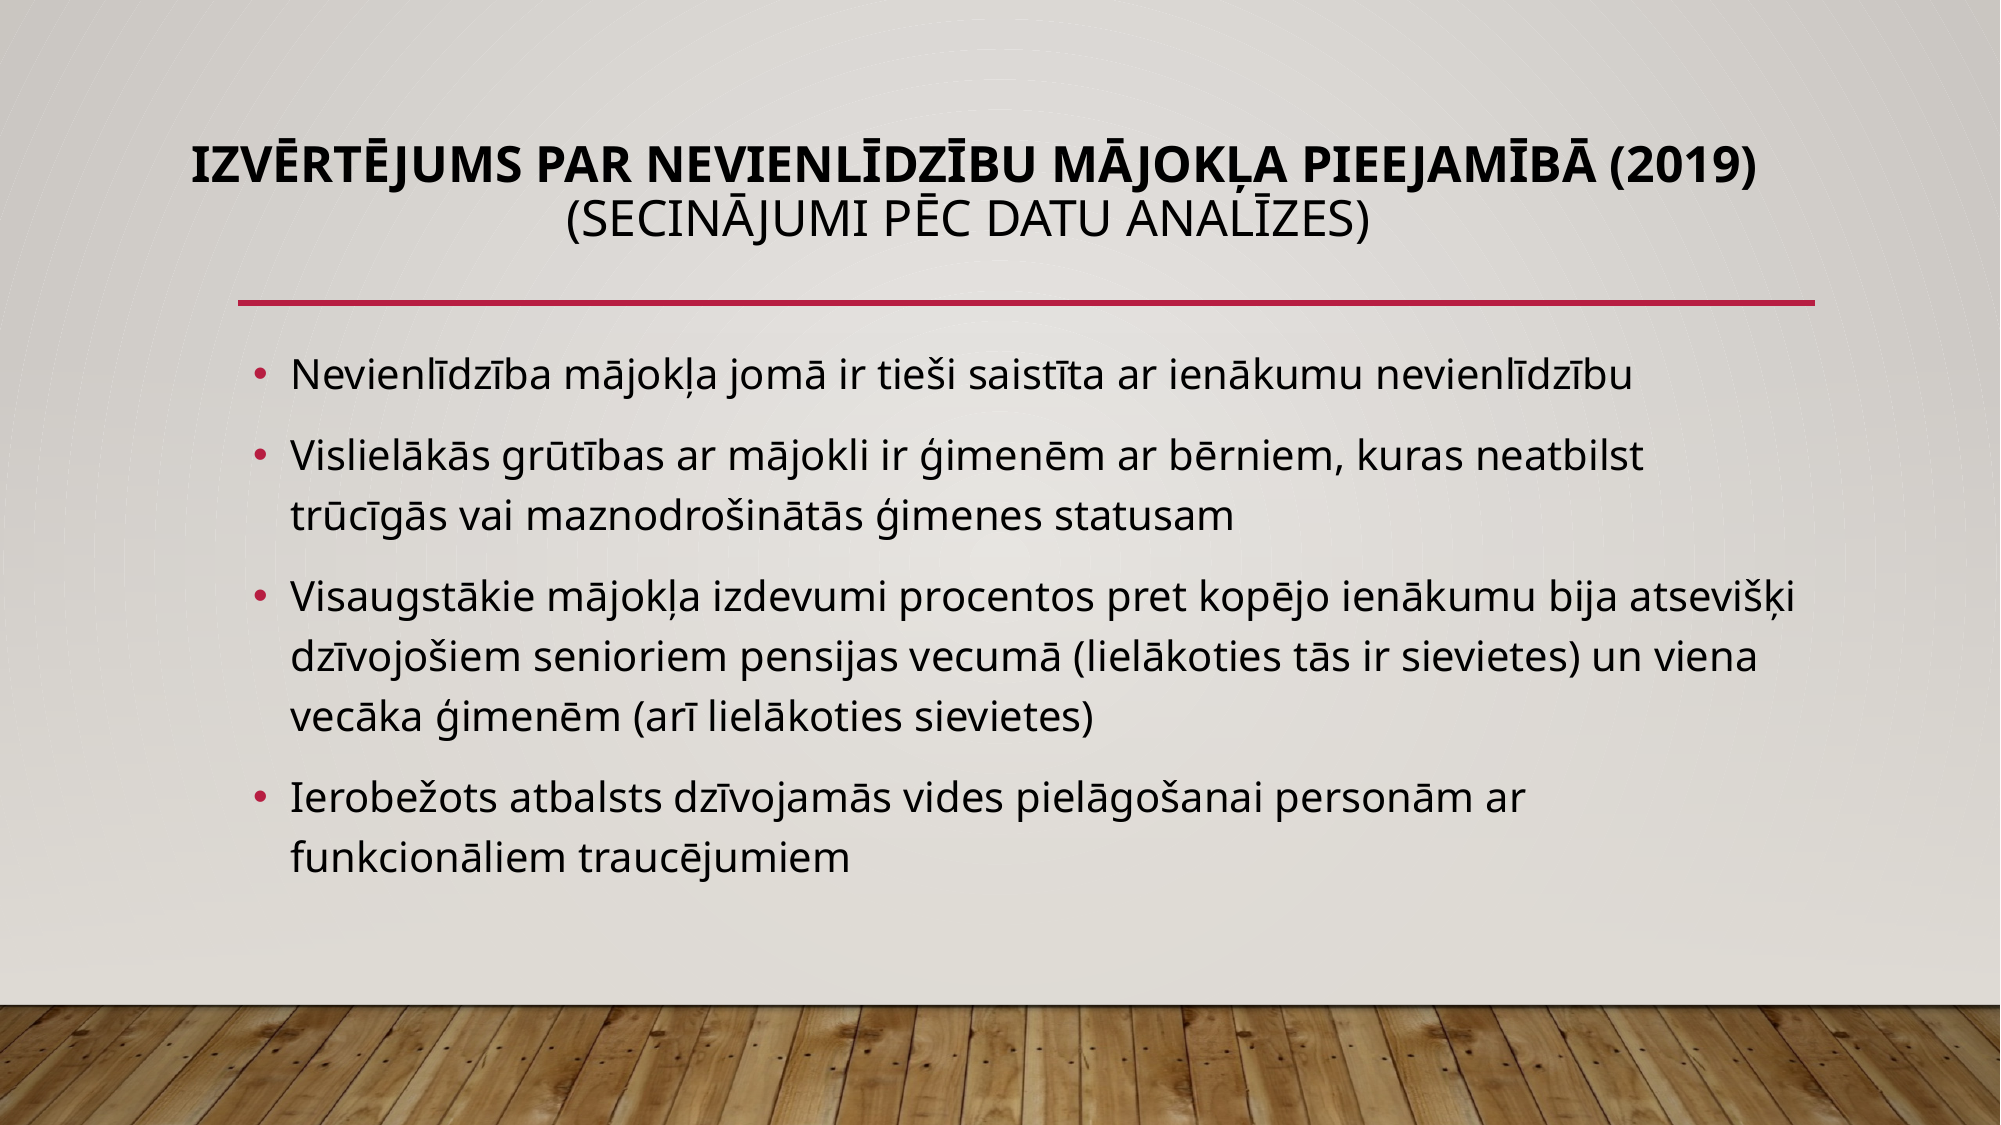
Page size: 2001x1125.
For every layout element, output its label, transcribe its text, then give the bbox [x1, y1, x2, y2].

picture [0, 1005, 2000, 1125]
list Nevienlīdzība mājokļa jomā ir tieši saistīta ar ienākumu nevienlīdzību Vislielākās grūtības ar mājokli ir ģimenēm ar bērniem, kuras neatbilst trūcīgās vai maznodrošinātās ģimenes statusam Visaugstākie mājokļa izdevumi procentos pret kopējo ienākumu bija atsevišķi dzīvojošiem senioriem pensijas vecumā (lielākoties tās ir sievietes) un viena vecāka ģimenēm (arī lielākoties sievietes) Ierobežots atbalsts dzīvojamās vides pielāgošanai personām ar funkcionāliem traucējumiem [238, 330, 1814, 897]
title izvērtējums par nevienlīdzību mājokļa pieejamībā (2019) (secinājumi pēc datu analīzes) [136, 131, 1814, 305]
